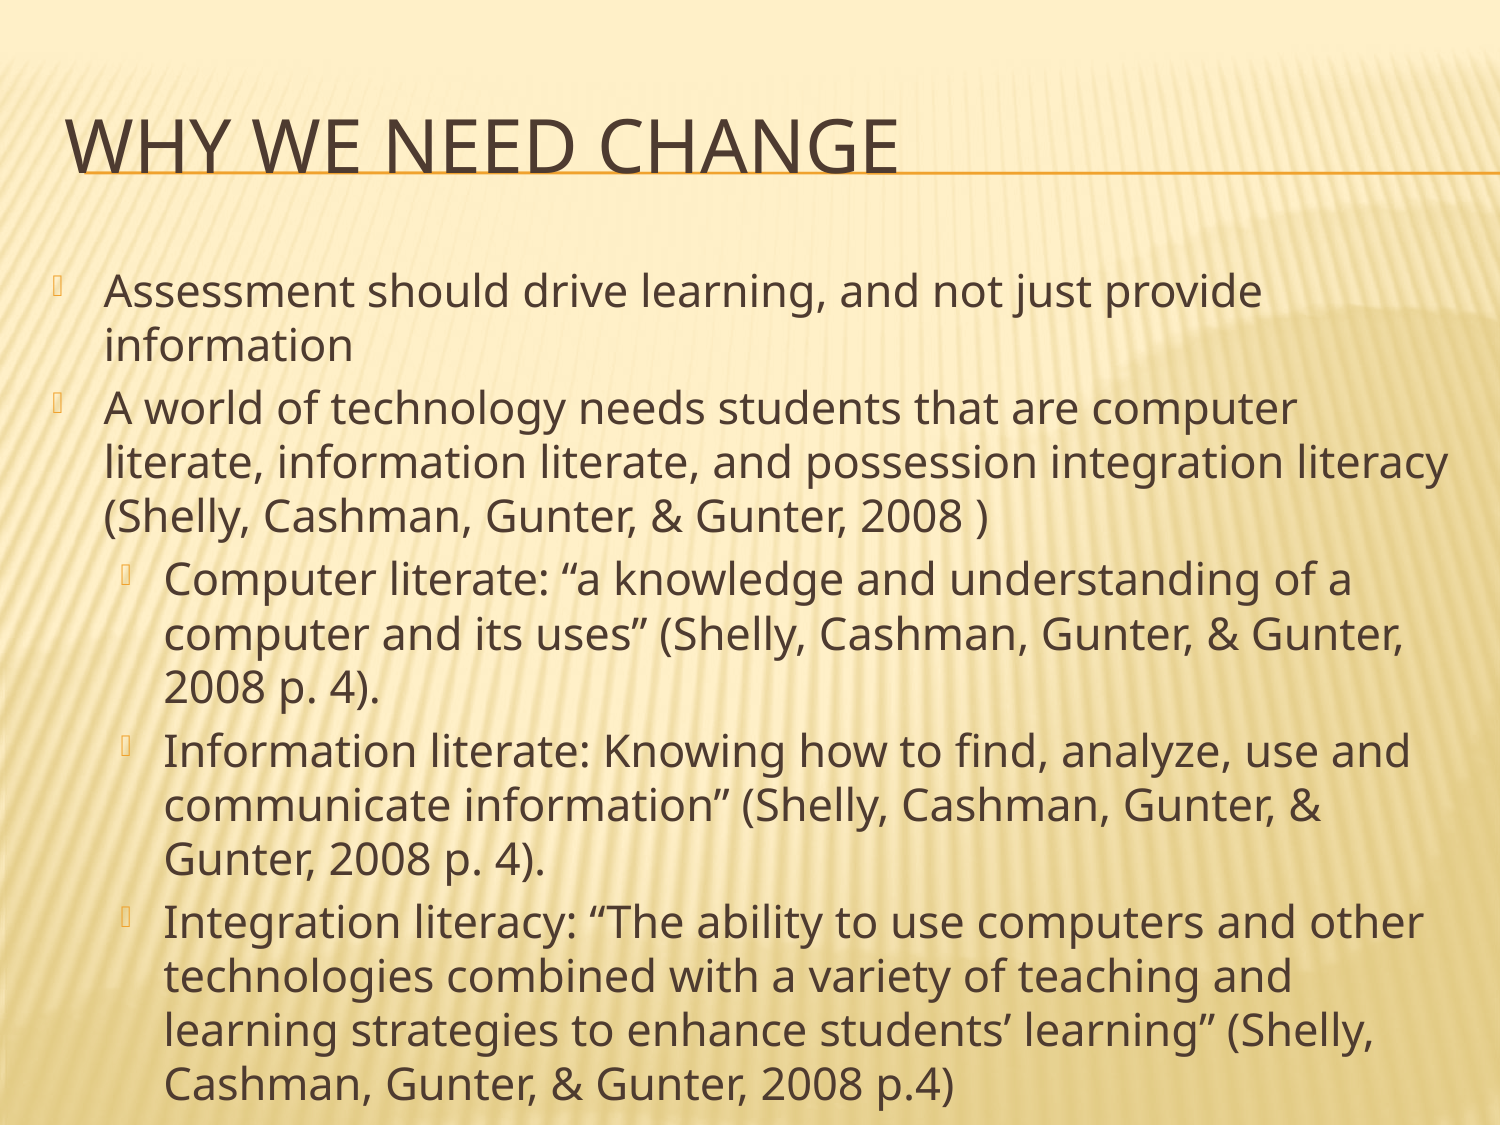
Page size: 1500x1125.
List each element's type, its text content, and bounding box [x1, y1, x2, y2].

title Why we need change [50, 75, 1475, 213]
list Assessment should drive learning, and not just provide information A world of technology needs students that are computer literate, information literate, and possession integration literacy (Shelly, Cashman, Gunter, & Gunter, 2008 ) Computer literate: “a knowledge and understanding of a computer and its uses” (Shelly, Cashman, Gunter, & Gunter, 2008 p. 4). Information literate: Knowing how to find, analyze, use and communicate information” (Shelly, Cashman, Gunter, & Gunter, 2008 p. 4). Integration literacy: “The ability to use computers and other technologies combined with a variety of teaching and learning strategies to enhance students’ learning” (Shelly, Cashman, Gunter, & Gunter, 2008 p.4) [37, 254, 1475, 1125]
